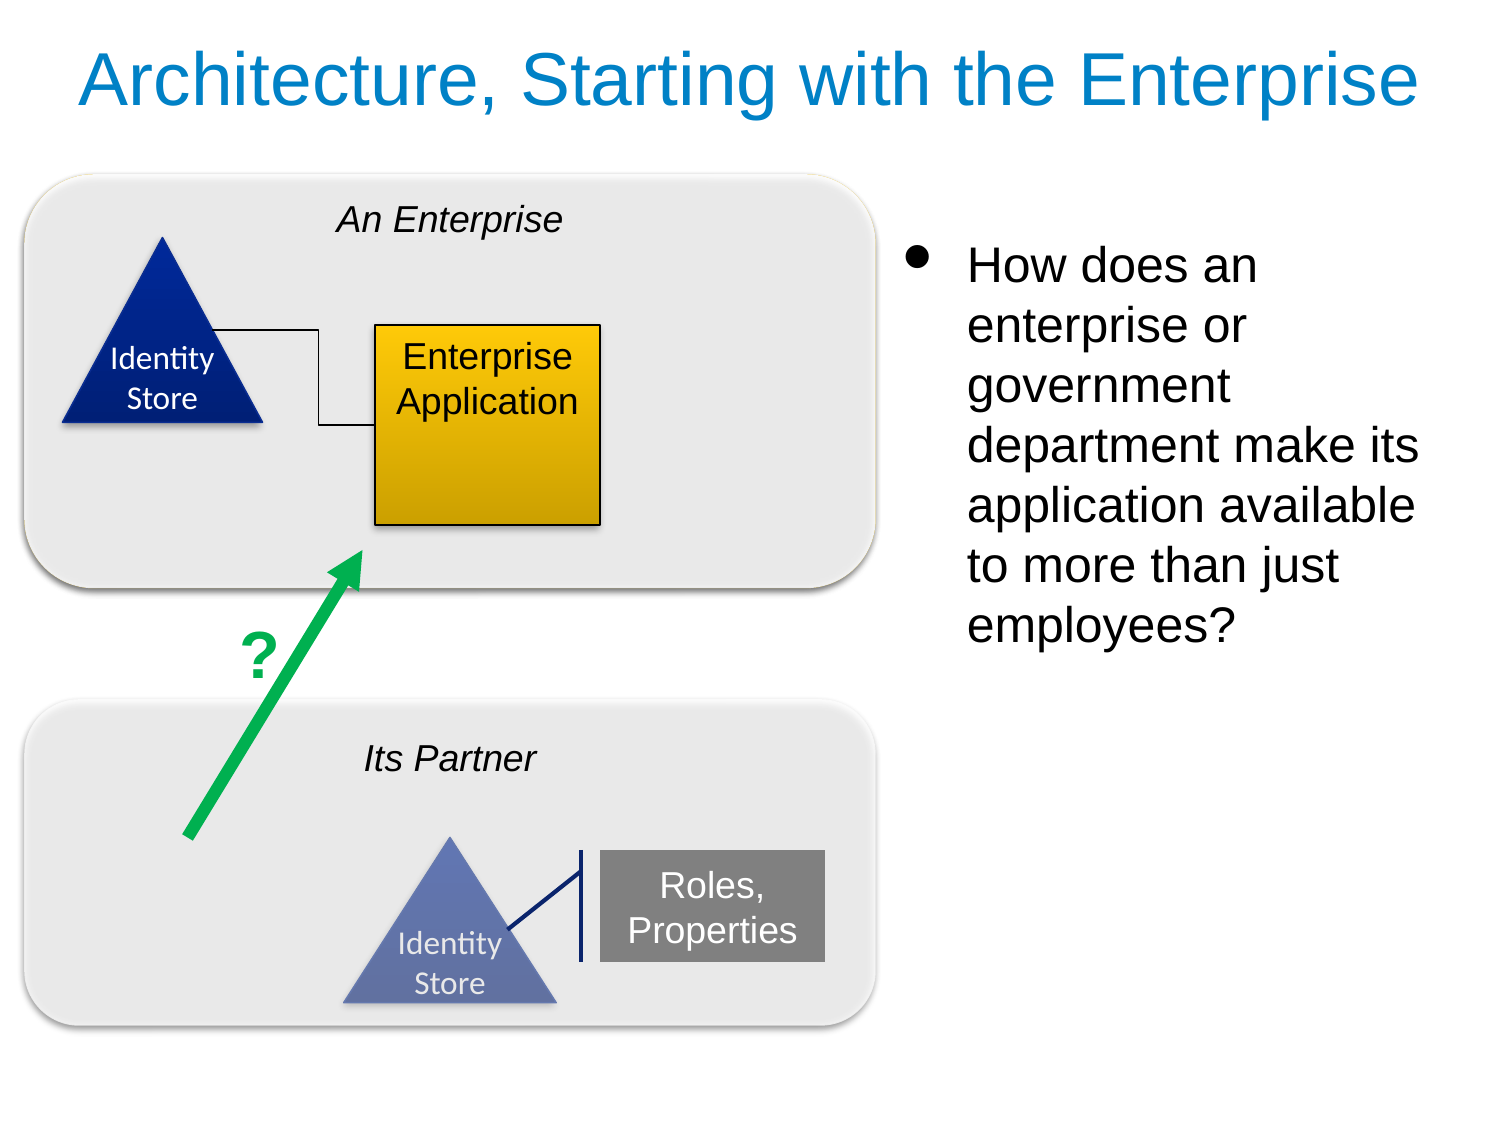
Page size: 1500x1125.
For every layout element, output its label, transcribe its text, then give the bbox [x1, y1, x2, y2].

text_box Roles, Properties [506, 849, 583, 962]
text_box Its Partner [421, 726, 700, 787]
text_box [24, 174, 876, 589]
text_box Identity Store [61, 236, 213, 424]
text_box An Enterprise [200, 187, 700, 248]
title Architecture, Starting with the Enterprise [63, 42, 1437, 126]
text_box Roles, Properties [600, 850, 825, 962]
text_box Enterprise Application [374, 324, 601, 526]
text_box How does an enterprise or government department make its application available to more than just employees? [887, 224, 1463, 1088]
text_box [130, 605, 419, 782]
text_box [24, 699, 876, 1026]
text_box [212, 329, 376, 426]
